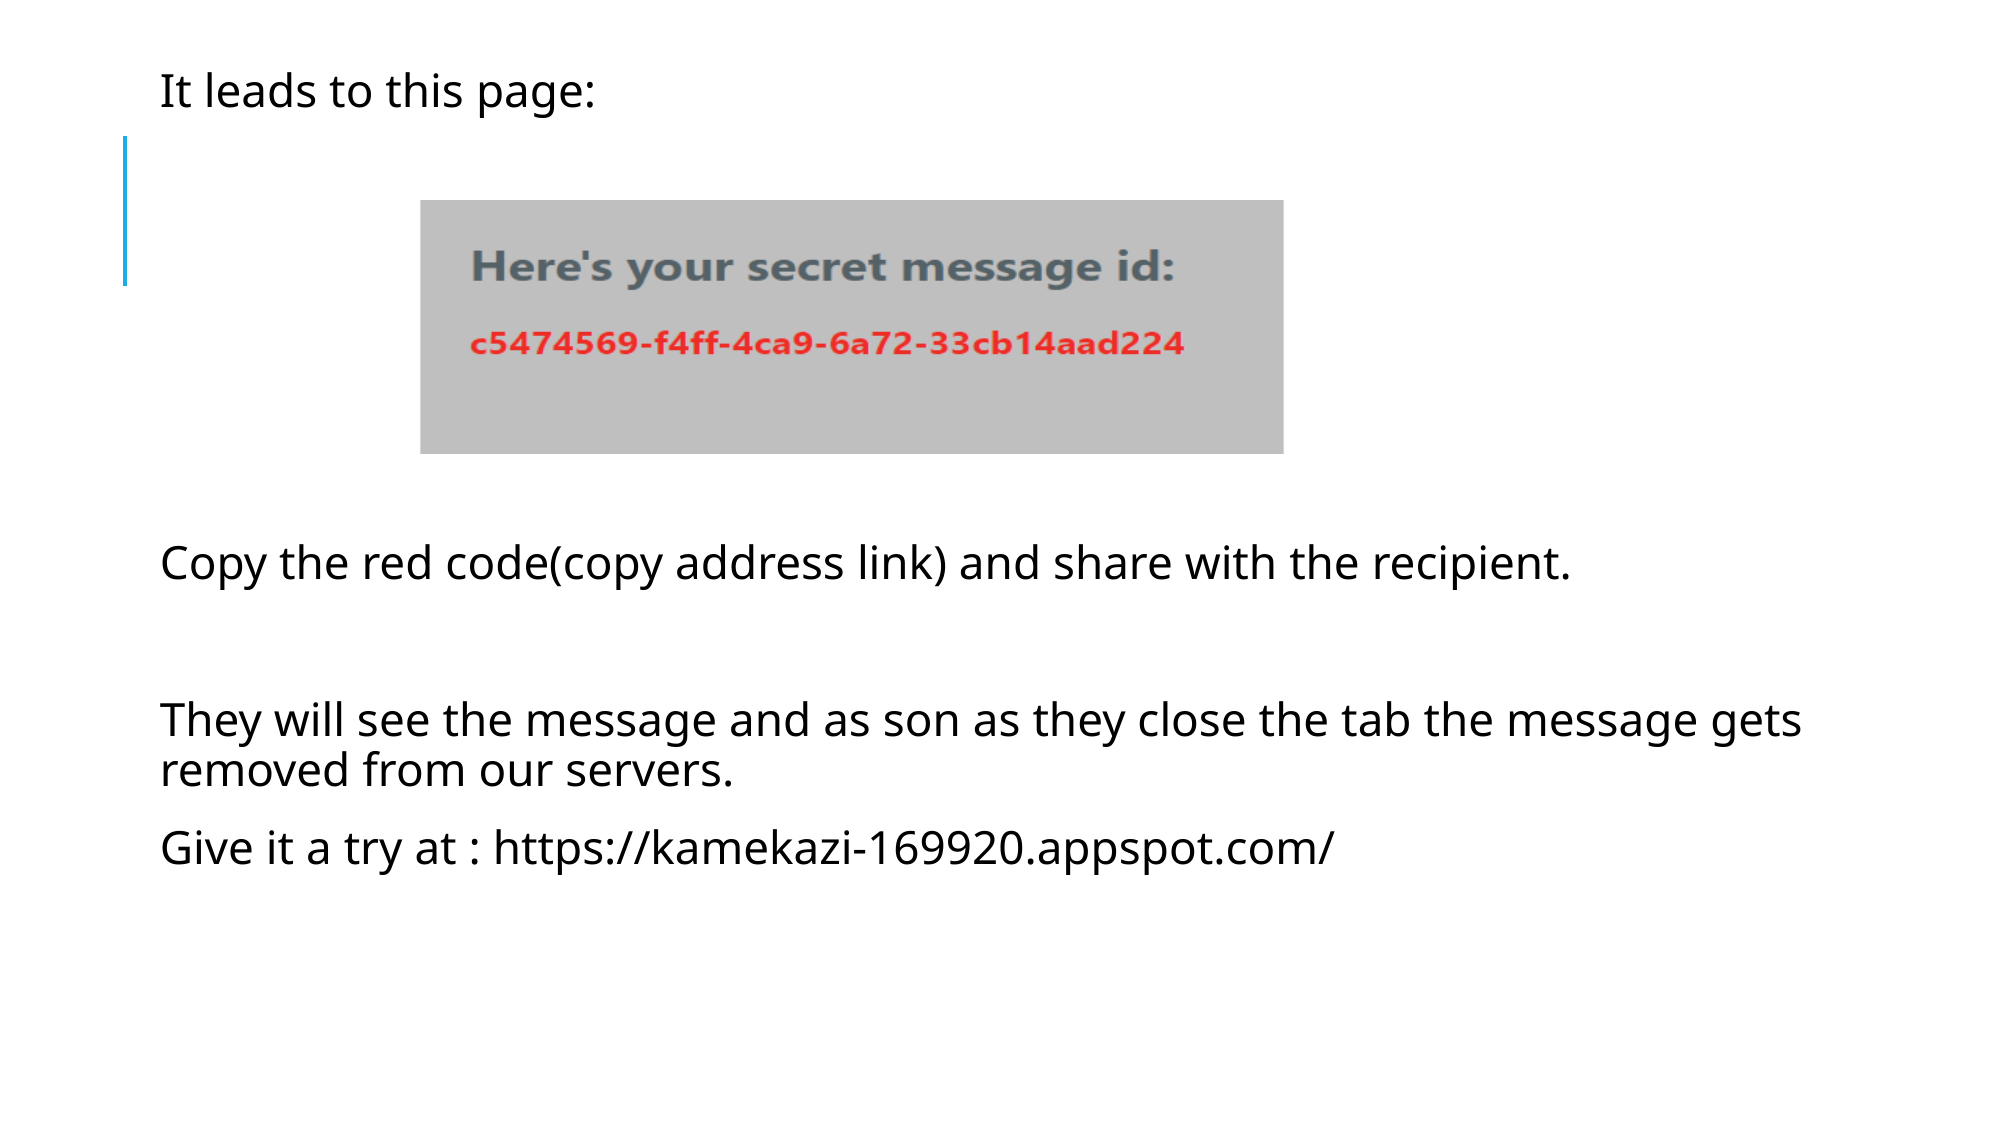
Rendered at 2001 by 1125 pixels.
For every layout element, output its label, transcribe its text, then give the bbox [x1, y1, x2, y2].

list It leads to this page: Copy the red code(copy address link) and share with the recipient. They will see the message and as son as they close the tab the message gets removed from our servers. Give it a try at : https://kamekazi-169920.appspot.com/ [137, 60, 1863, 1006]
picture [420, 199, 1284, 455]
